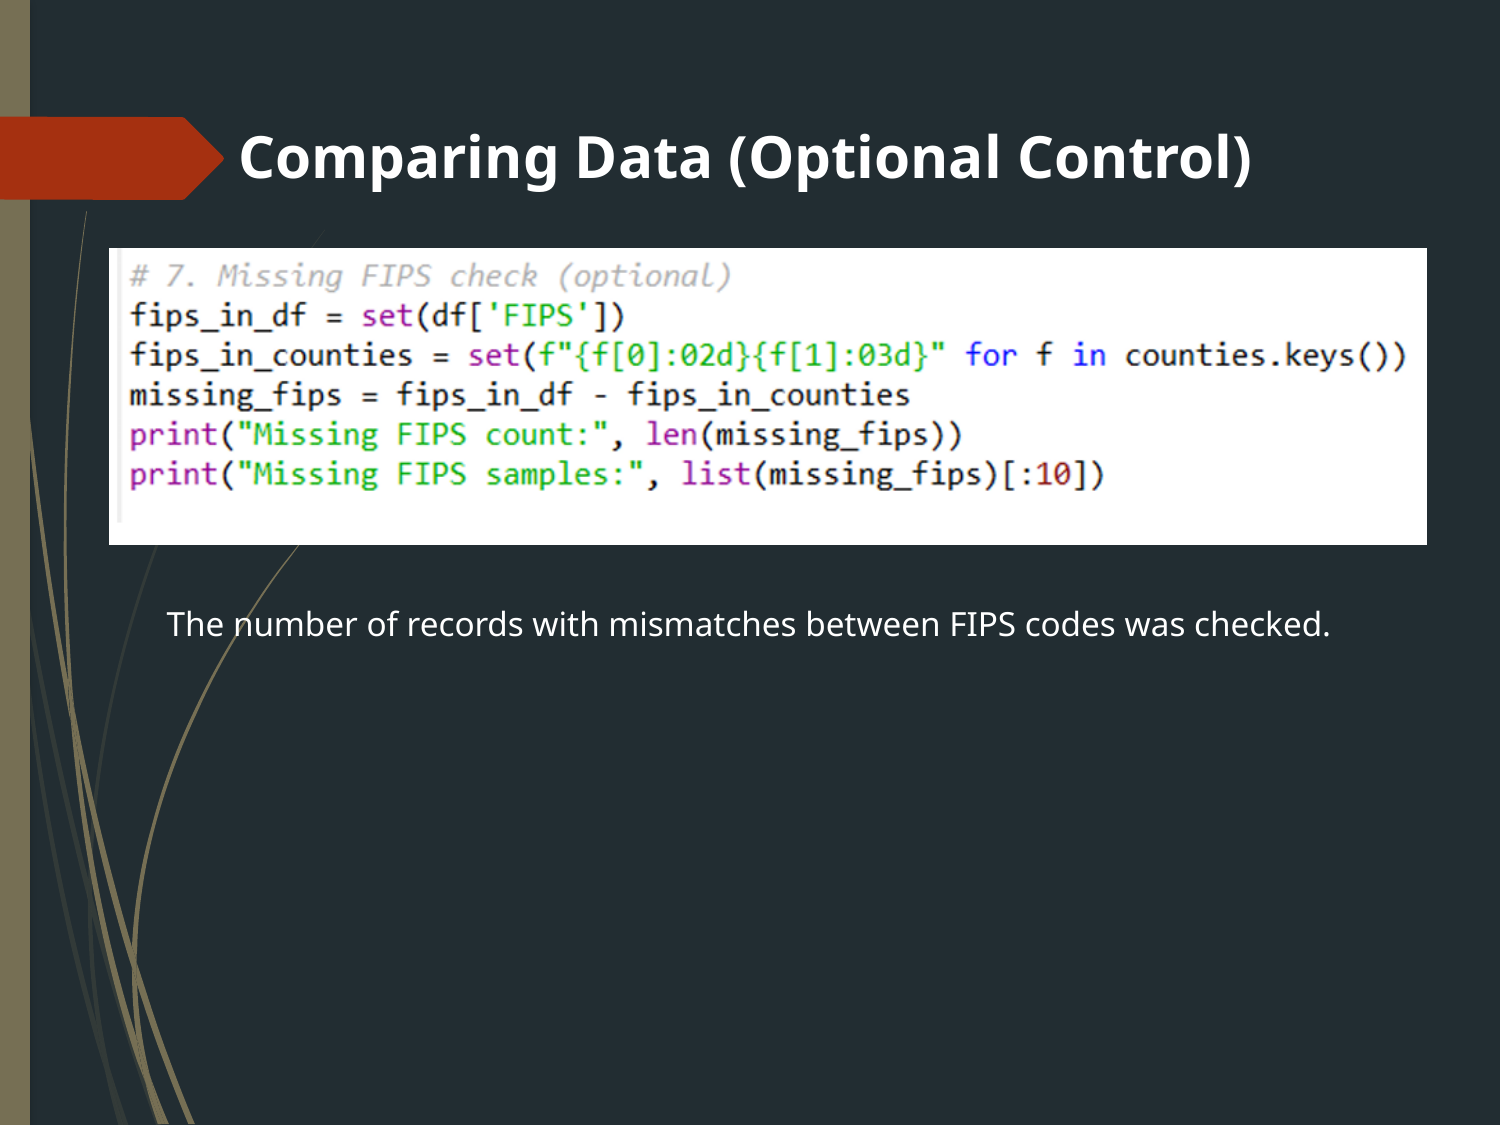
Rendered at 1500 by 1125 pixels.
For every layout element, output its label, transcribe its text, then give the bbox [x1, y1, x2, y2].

text_box The number of records with mismatches between FIPS codes was checked. [151, 595, 1354, 650]
picture [109, 248, 1428, 545]
text_box Comparing Data (Optional Control) [223, 112, 1283, 198]
